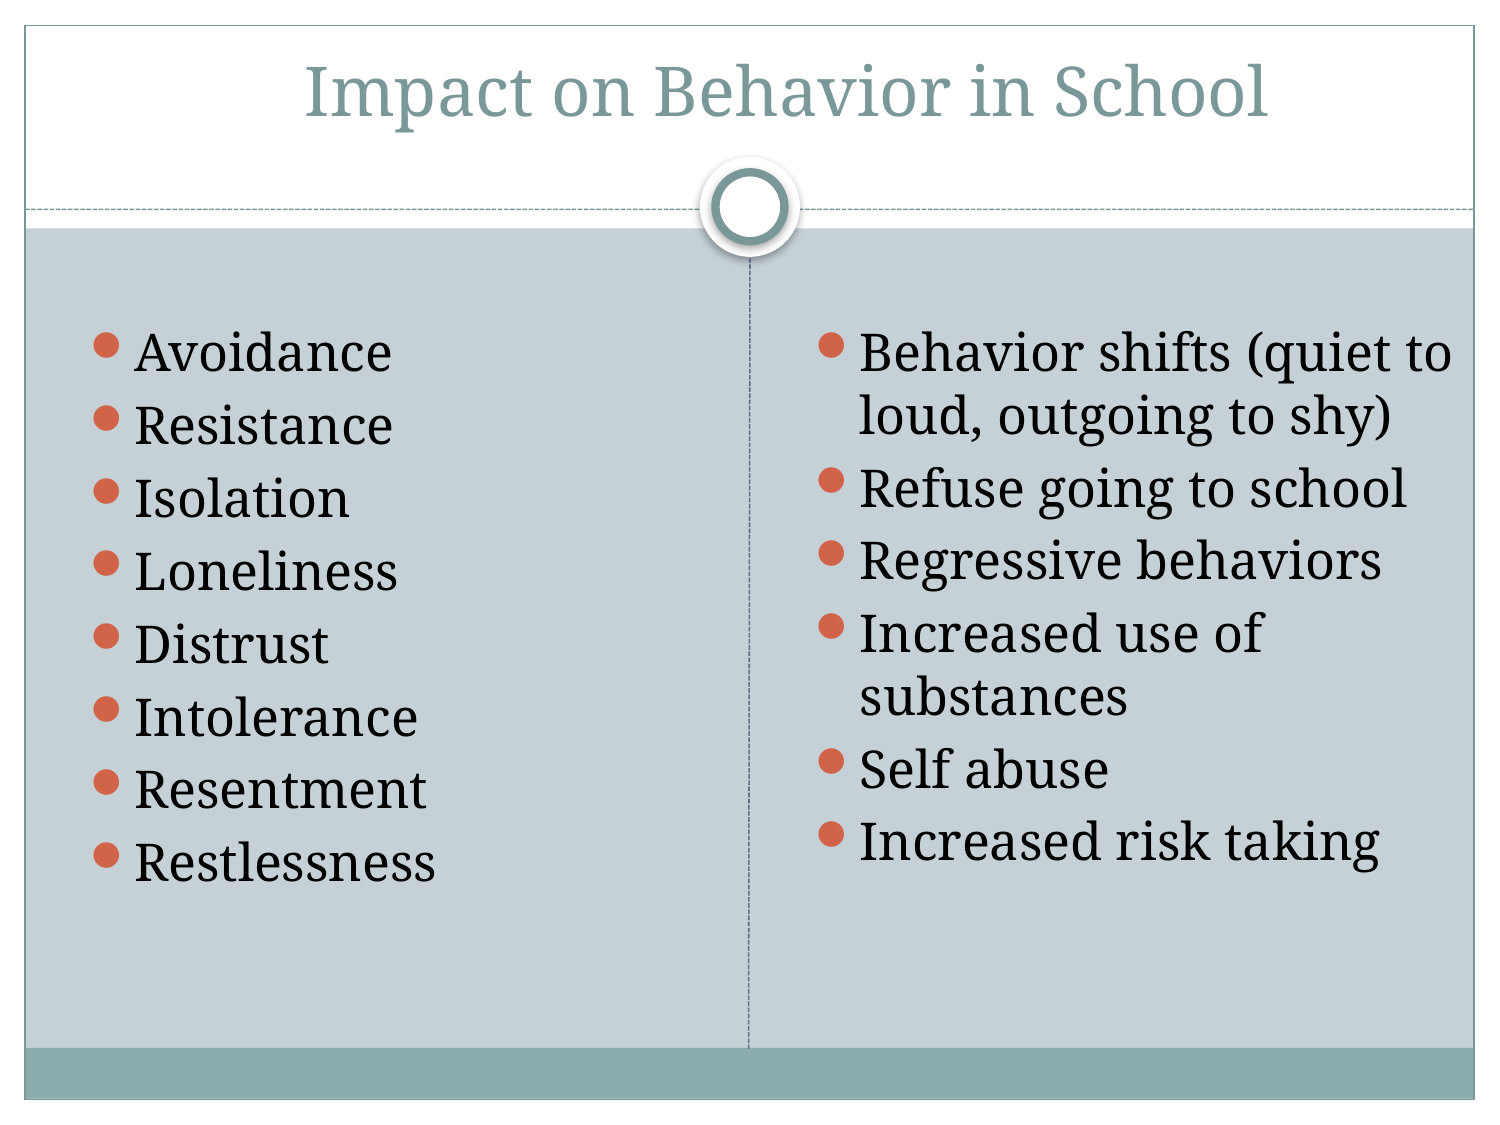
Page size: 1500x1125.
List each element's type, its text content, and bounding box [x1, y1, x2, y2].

title Impact on Behavior in School [112, 37, 1463, 138]
list Avoidance Resistance Isolation Loneliness Distrust Intolerance Resentment Restlessness [75, 312, 638, 1055]
list Behavior shifts (quiet to loud, outgoing to shy) Refuse going to school Regressive behaviors Increased use of substances Self abuse Increased risk taking [800, 312, 1500, 1056]
